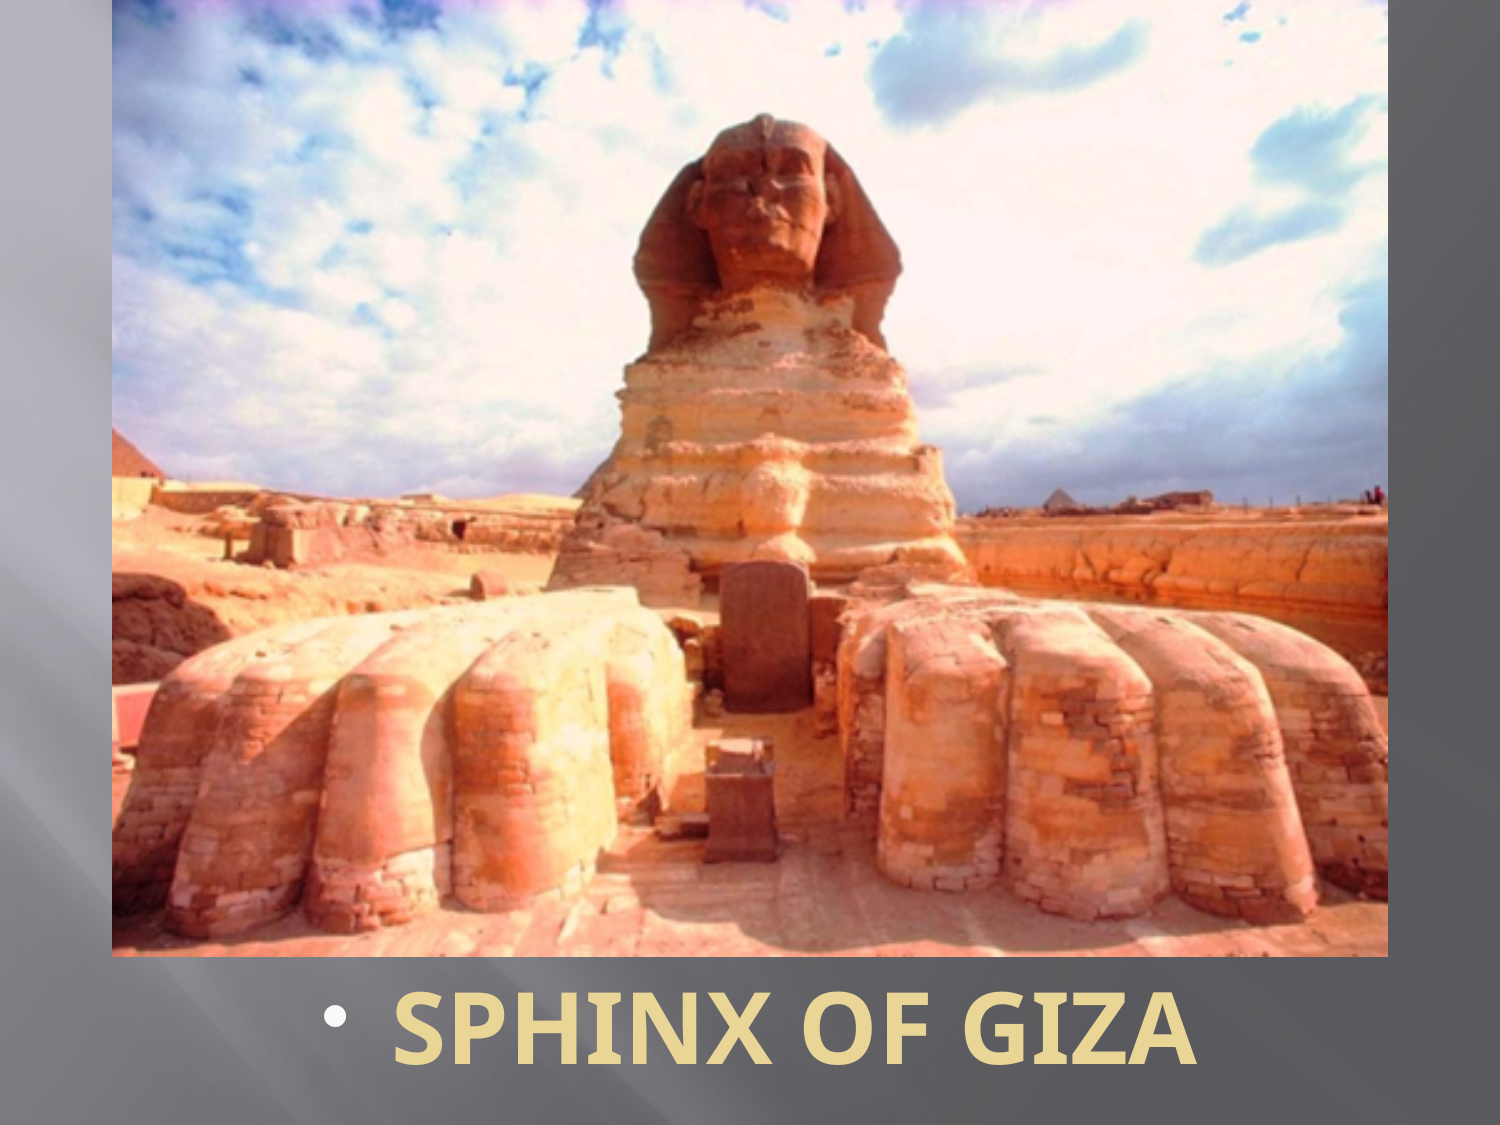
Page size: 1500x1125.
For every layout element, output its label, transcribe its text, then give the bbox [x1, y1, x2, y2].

list SPHINX OF gIZA [0, 956, 1500, 1125]
picture [112, 0, 1389, 957]
